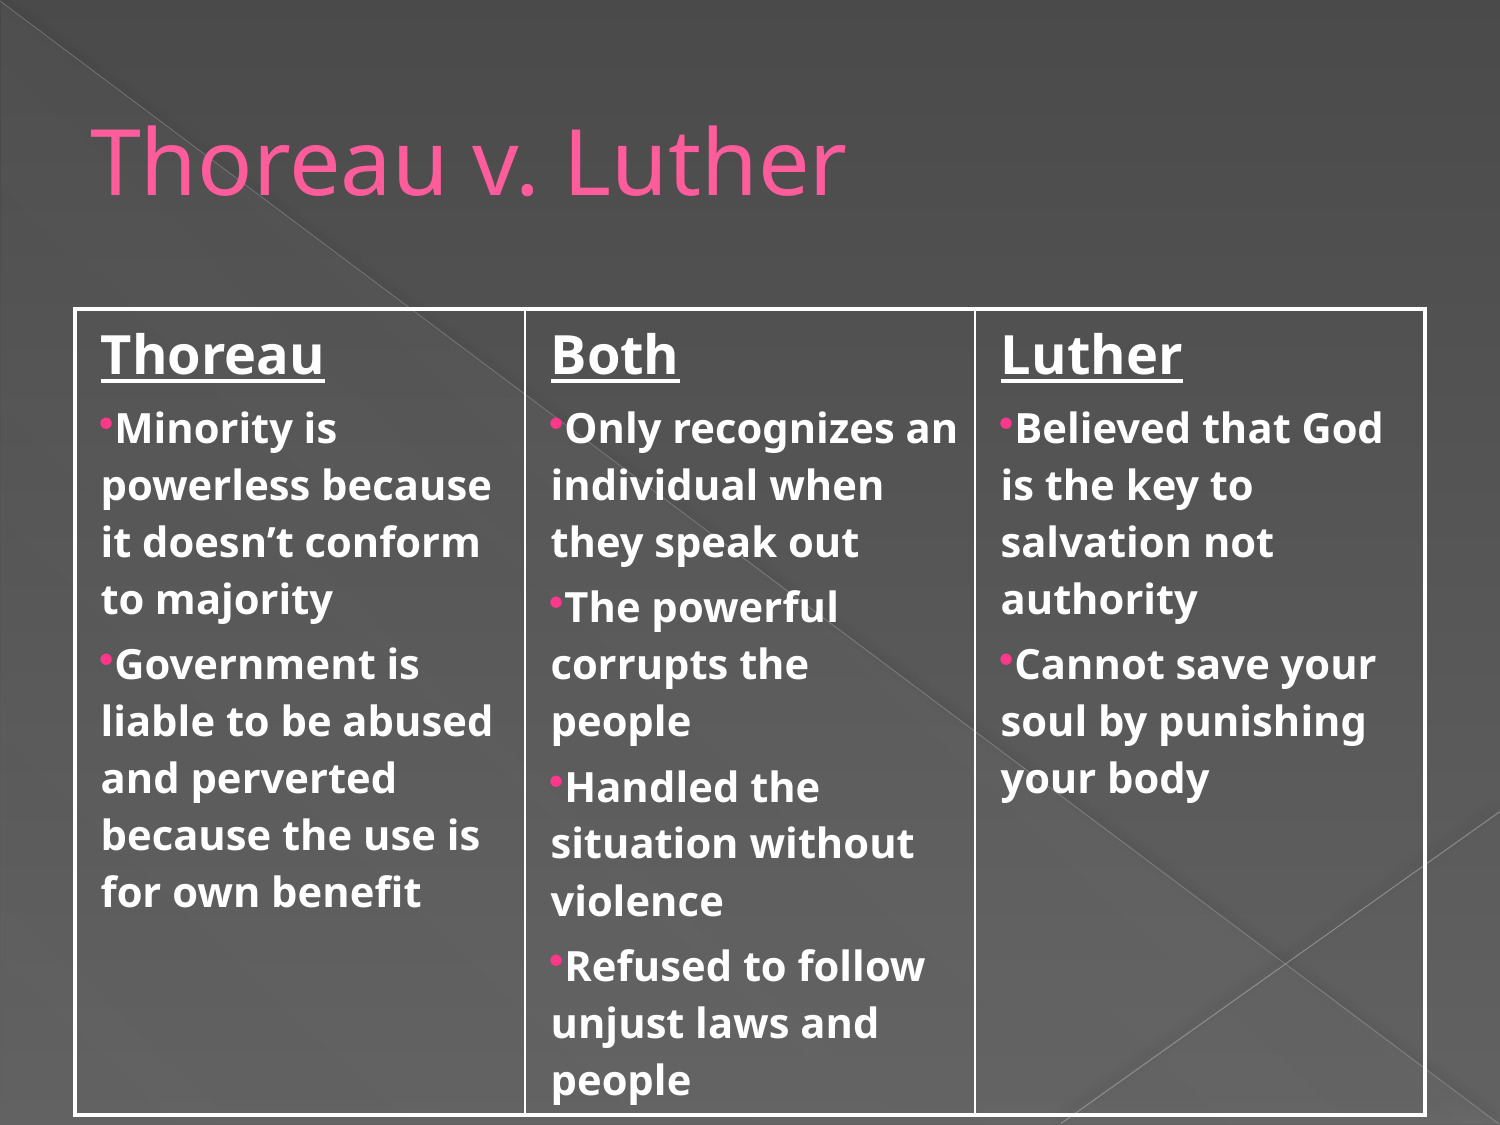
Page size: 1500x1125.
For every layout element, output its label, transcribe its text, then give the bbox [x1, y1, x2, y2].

table_header Luther Believed that God is the key to salvation not authority Cannot save your soul by punishing your body [976, 311, 1423, 1113]
table_header Thoreau Minority is powerless because it doesn’t conform to majority Government is liable to be abused and perverted because the use is for own benefit [77, 311, 524, 1113]
table_header Both Only recognizes an individual when they speak out The powerful corrupts the people Handled the situation without violence Refused to follow unjust laws and people [526, 311, 974, 1113]
title Thoreau v. Luther [75, 43, 1425, 274]
